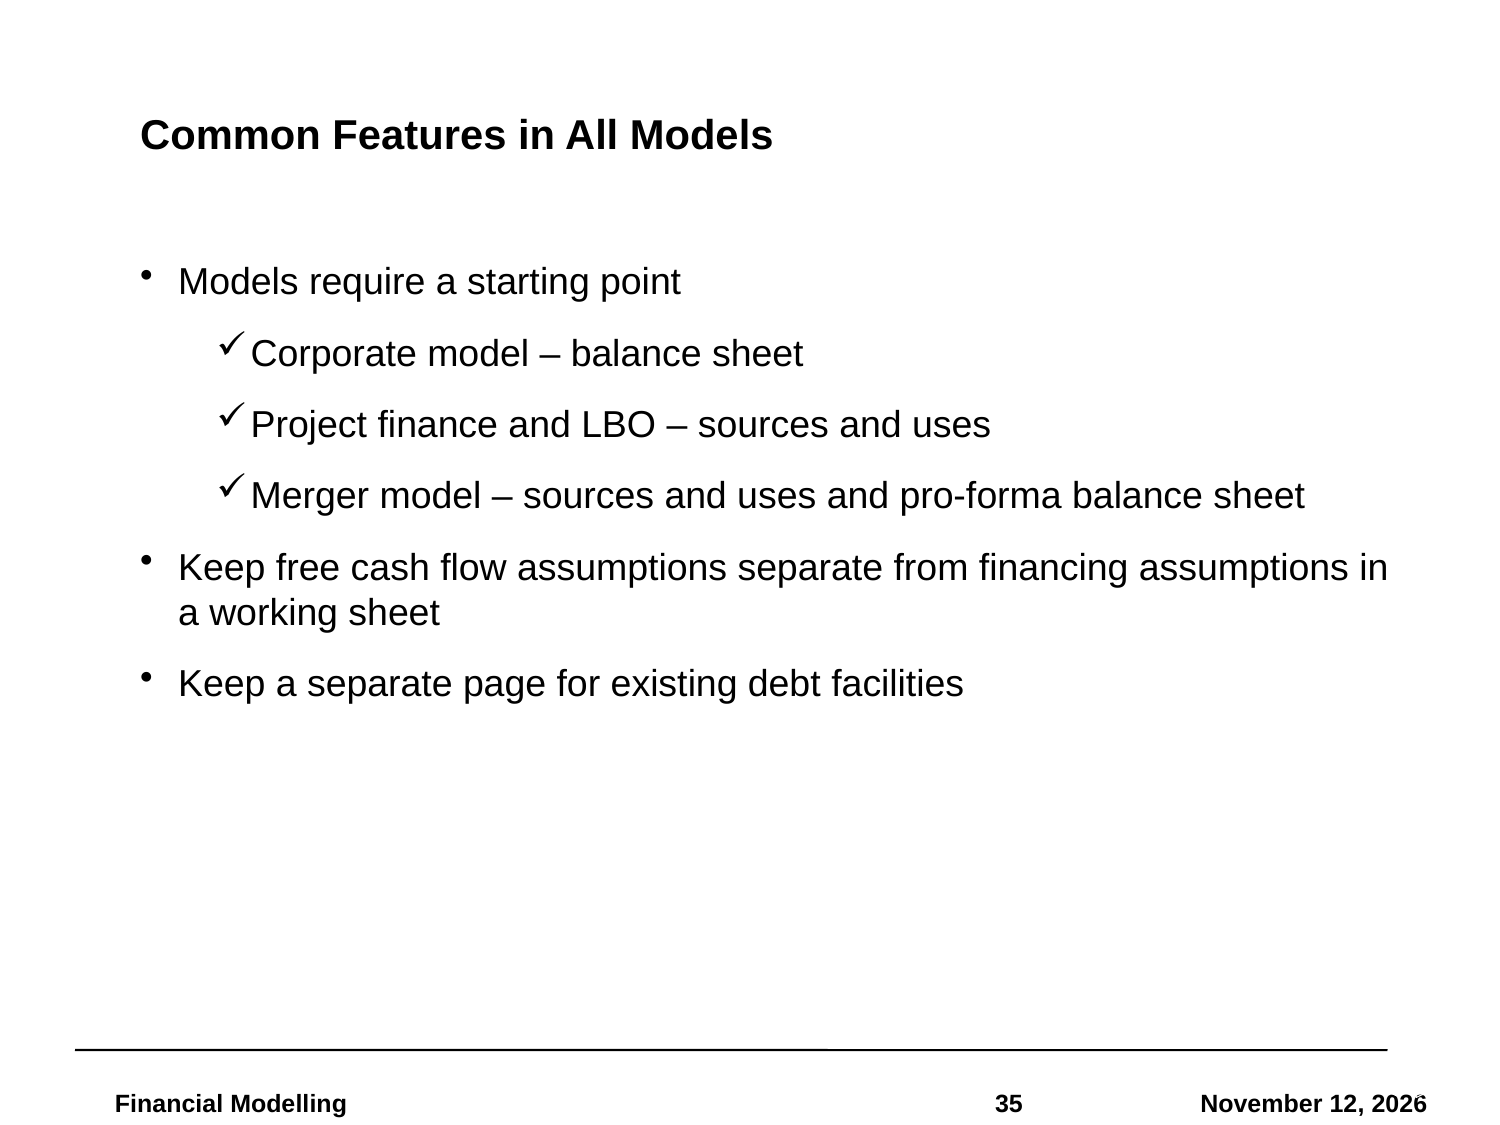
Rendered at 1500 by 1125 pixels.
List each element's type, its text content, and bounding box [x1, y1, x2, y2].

title Common Features in All Models [124, 99, 1413, 226]
list Models require a starting point Corporate model – balance sheet Project finance and LBO – sources and uses Merger model – sources and uses and pro-forma balance sheet Keep free cash flow assumptions separate from financing assumptions in a working sheet Keep a separate page for existing debt facilities [124, 249, 1413, 1001]
